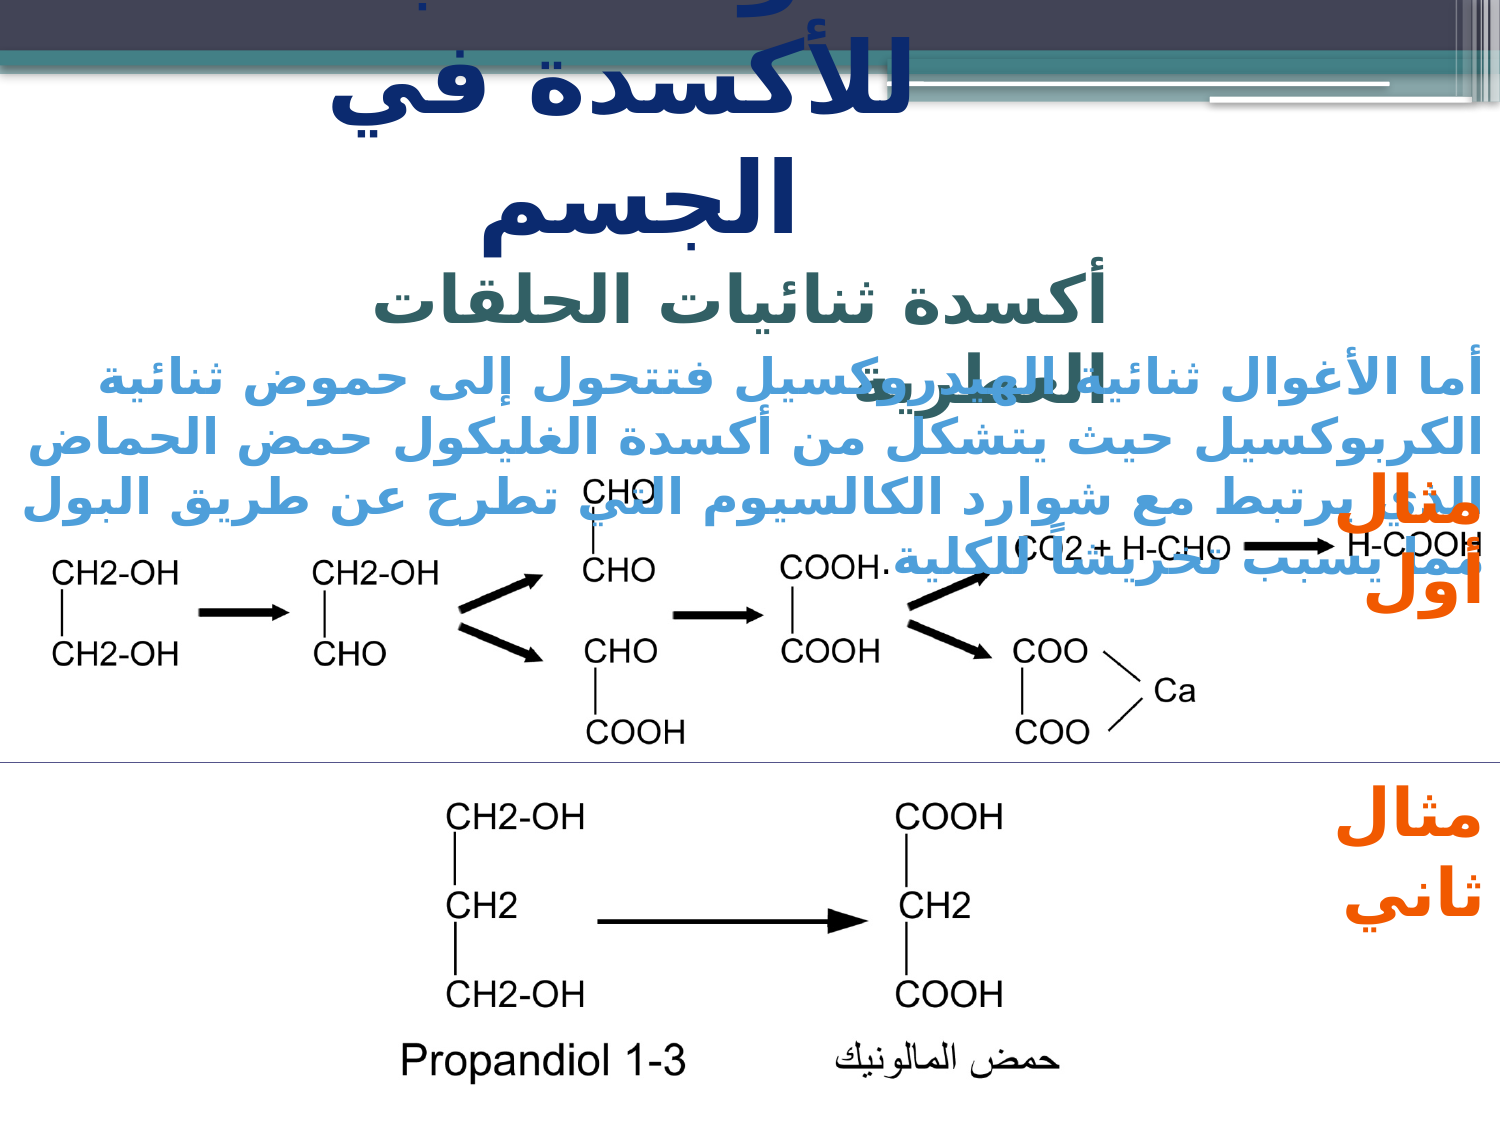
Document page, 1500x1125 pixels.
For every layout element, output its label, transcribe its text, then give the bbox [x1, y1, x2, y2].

text_box أكسدة ثنائيات الحلقات العطرية [87, 249, 1125, 337]
picture [34, 763, 1500, 1097]
text_box مثال ثاني [1262, 835, 1500, 938]
title المواد القابلة للأكسدة في الجسم [137, 125, 1107, 249]
picture [34, 449, 1500, 762]
text_box أما الأغوال ثنائية الهيدروكسيل فتتحول إلى حموض ثنائية الكربوكسيل حيث يتشكل من أكسدة الغليكول حمض الحماض الذي يرتبط مع شوارد الكالسيوم التي تطرح عن طريق البول مما يسبب تخريشاً للكلية. [0, 337, 1500, 593]
